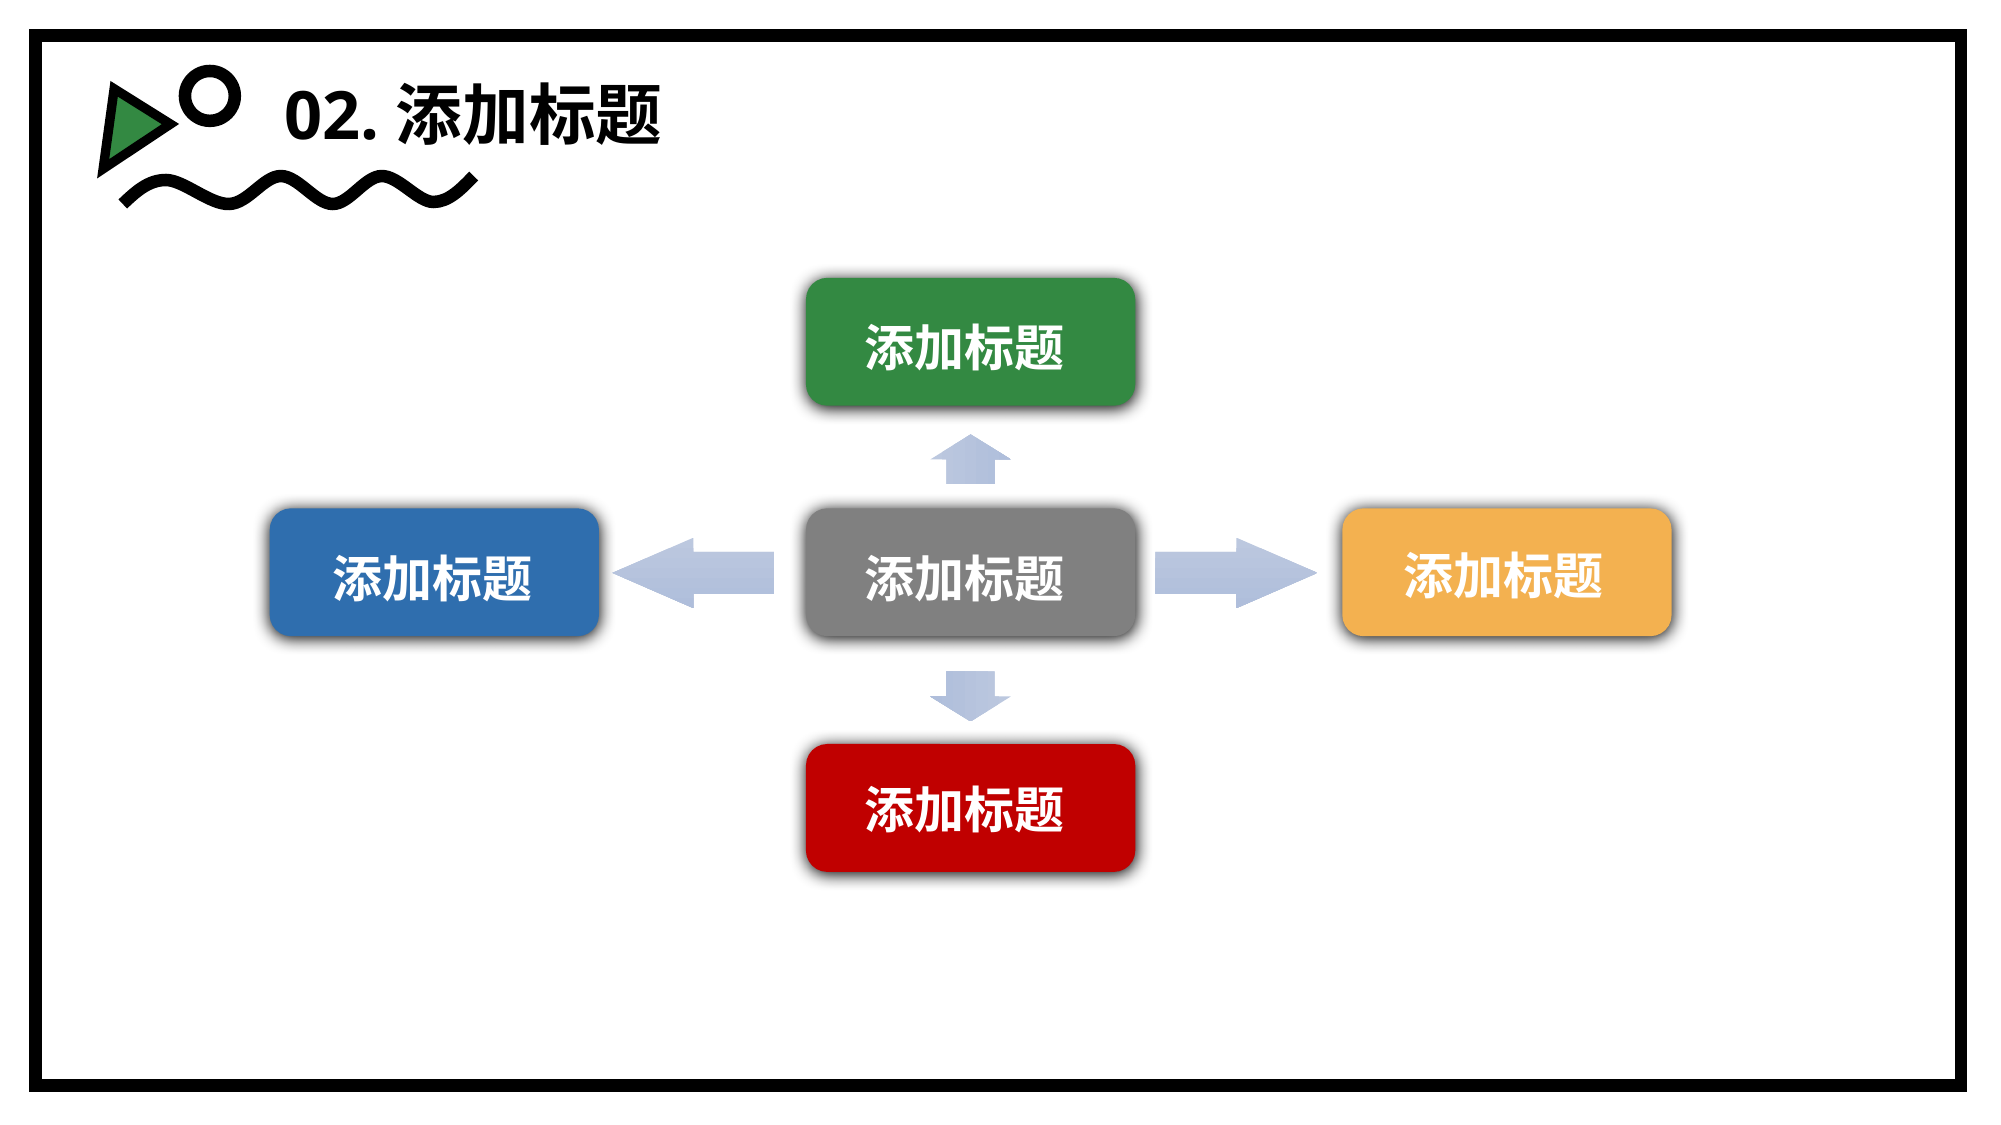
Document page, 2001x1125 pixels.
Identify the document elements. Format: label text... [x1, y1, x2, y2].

text_box [804, 742, 1137, 873]
text_box [804, 507, 1137, 638]
text_box [268, 507, 601, 638]
text_box [183, 69, 236, 122]
text_box [1341, 507, 1673, 638]
text_box [761, 551, 775, 594]
text_box [1293, 562, 1318, 584]
text_box [122, 178, 269, 206]
text_box [930, 434, 1011, 485]
text_box 添加标题 [849, 771, 1293, 847]
text_box 添加标题 [1388, 537, 1832, 613]
text_box 添加标题 [849, 308, 1293, 384]
text_box [804, 276, 1137, 407]
text_box 添加标题 [849, 540, 1293, 615]
text_box [930, 671, 1011, 722]
text_box 添加标题 [317, 540, 761, 615]
text_box [35, 35, 1962, 1087]
text_box 02.添加标题 [269, 65, 678, 321]
text_box [101, 87, 173, 171]
